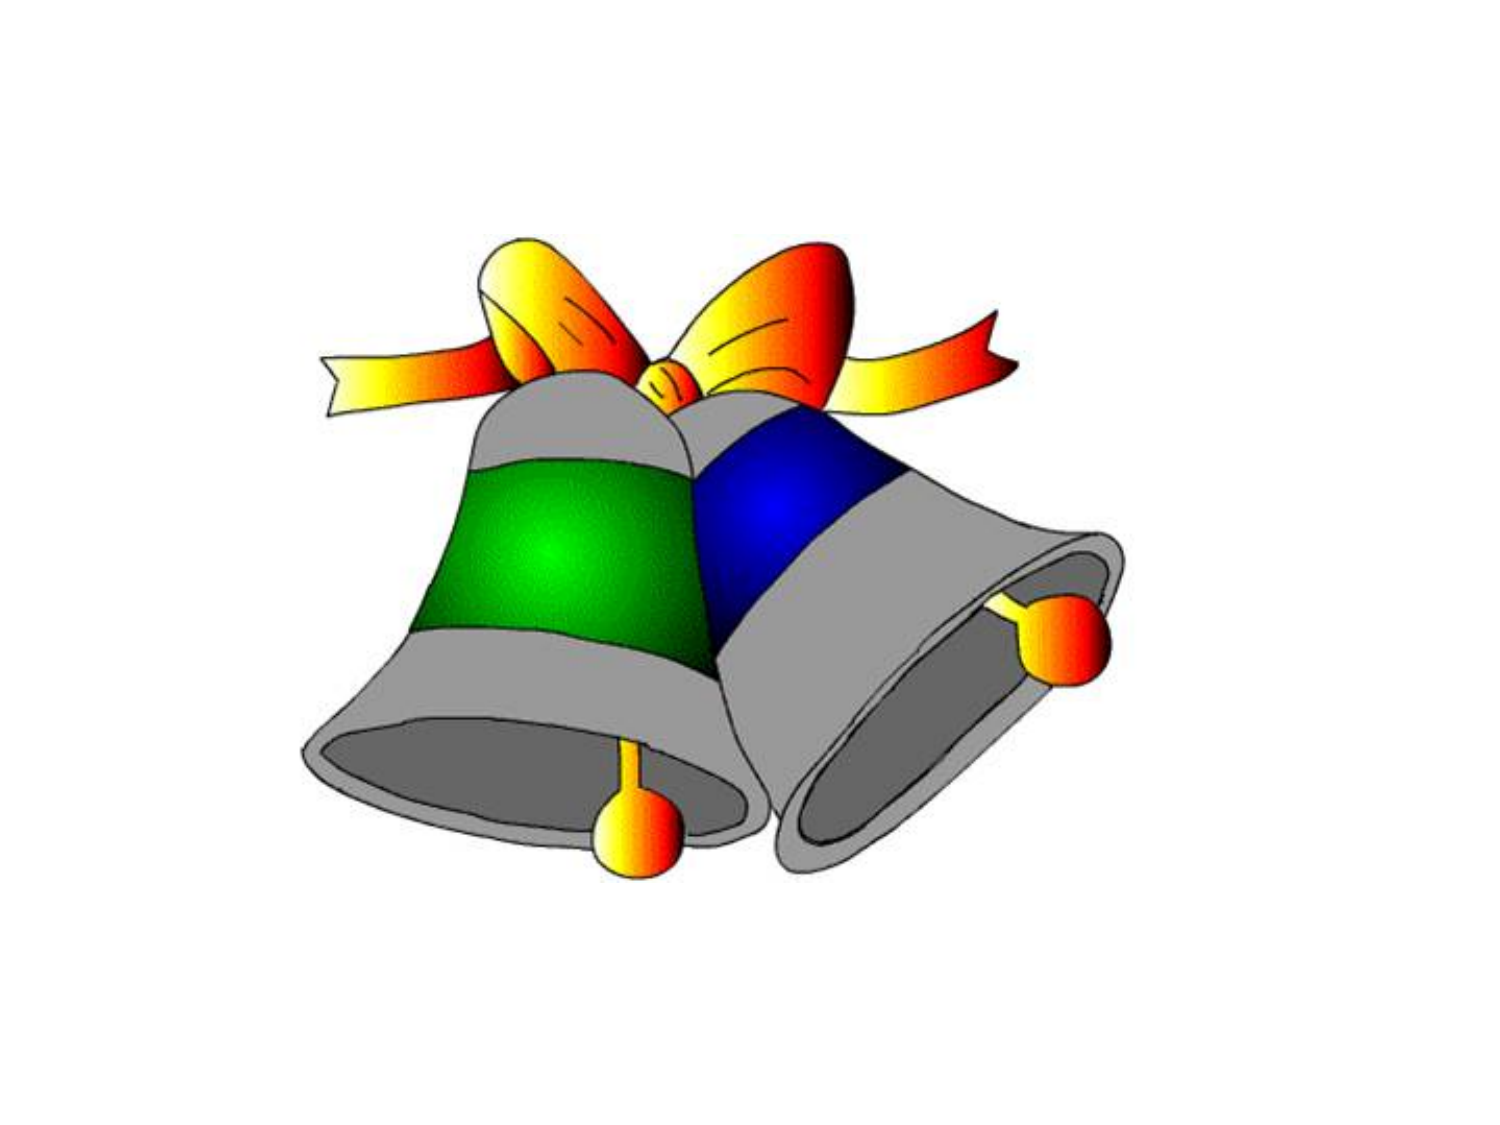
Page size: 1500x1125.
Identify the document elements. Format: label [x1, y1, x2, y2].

picture [234, 234, 1148, 883]
